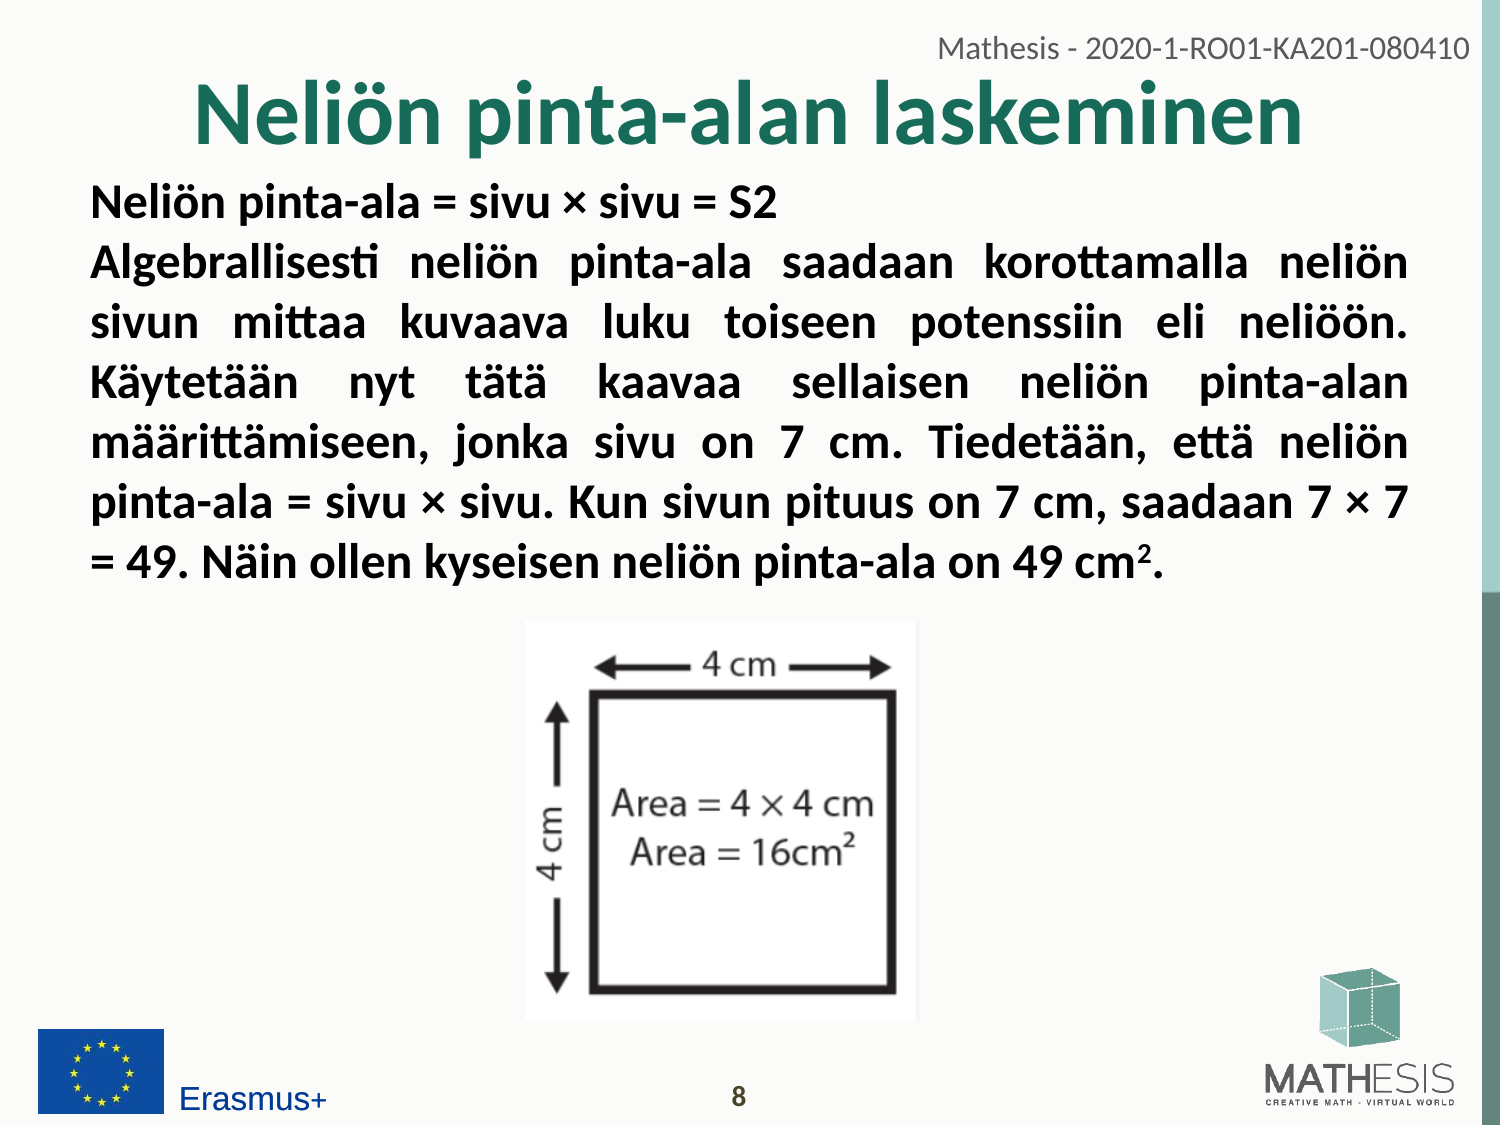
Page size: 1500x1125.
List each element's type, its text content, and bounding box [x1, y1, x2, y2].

list Neliön pinta-ala = sivu × sivu = S2 Algebrallisesti neliön pinta-ala saadaan korottamalla neliön sivun mittaa kuvaava luku toiseen potenssiin eli neliöön. Käytetään nyt tätä kaavaa sellaisen neliön pinta-alan määrittämiseen, jonka sivu on 7 cm. Tiedetään, että neliön pinta-ala = sivu × sivu. Kun sivun pituus on 7 cm, saadaan 7 × 7 = 49. Näin ollen kyseisen neliön pinta-ala on 49 cm2. [75, 160, 1425, 904]
title Neliön pinta-alan laskeminen [75, 45, 1425, 160]
picture [525, 621, 920, 1020]
picture [38, 1029, 164, 1114]
